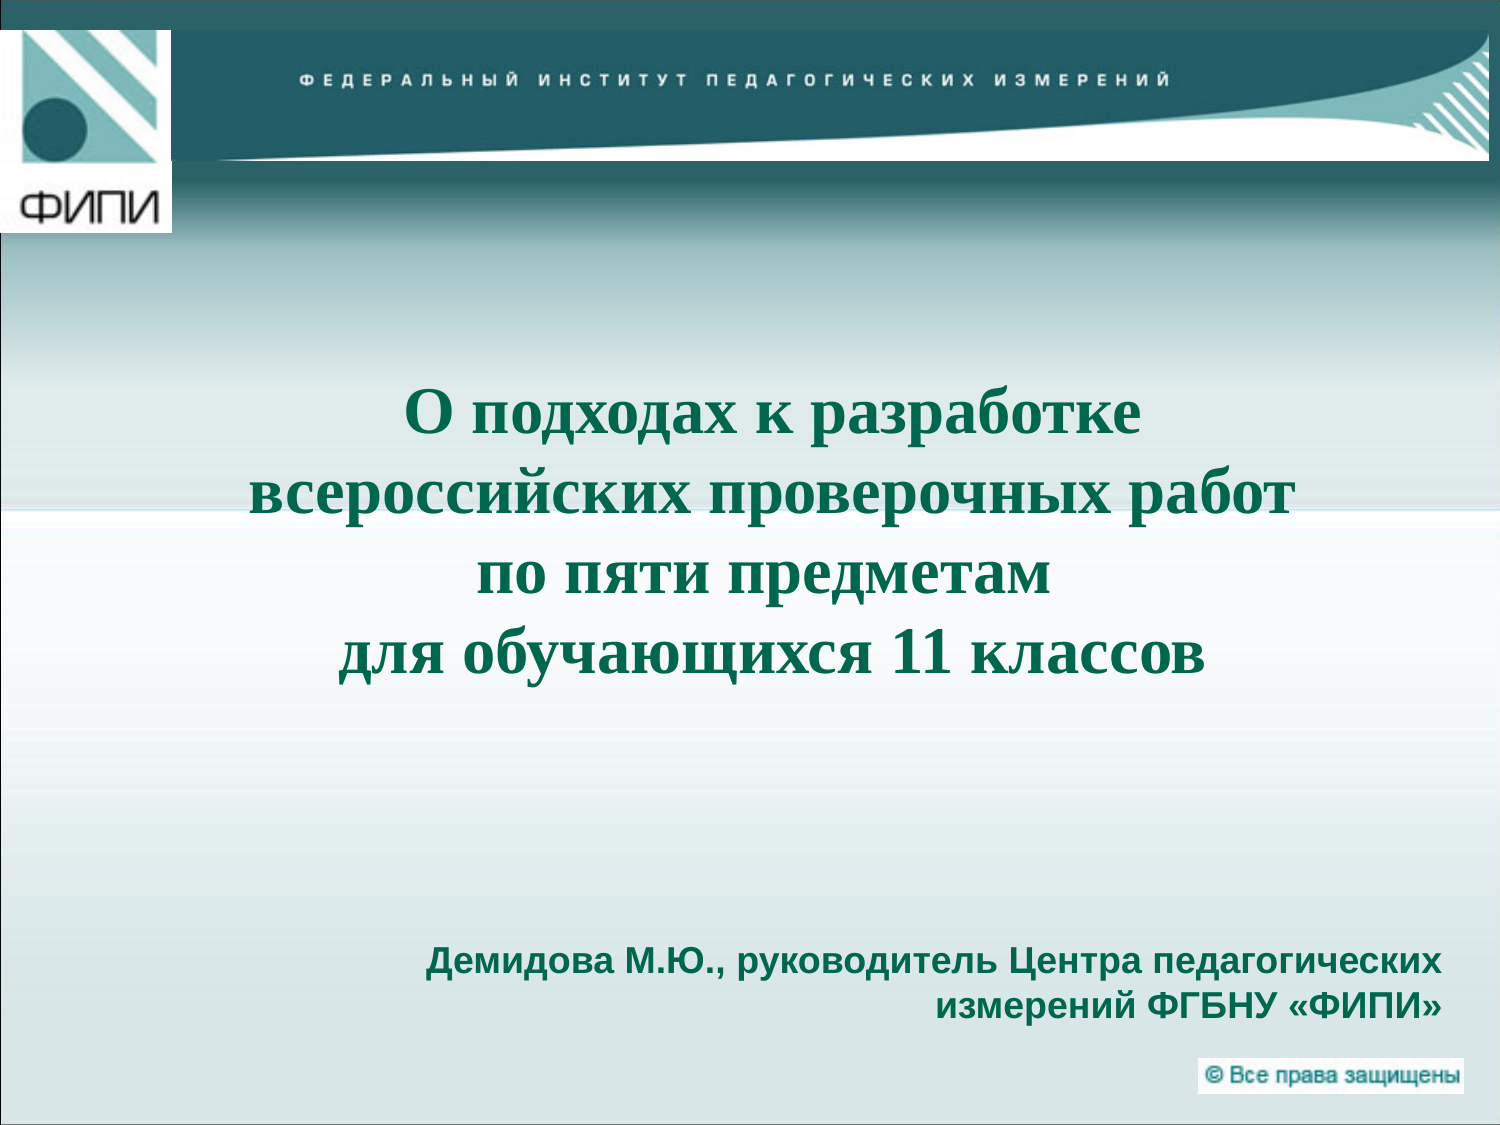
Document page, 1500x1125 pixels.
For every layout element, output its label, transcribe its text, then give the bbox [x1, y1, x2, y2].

picture [0, 0, 1500, 1125]
subtitle Демидова М.Ю., руководитель Центра педагогических измерений ФГБНУ «ФИПИ» [407, 928, 1458, 1059]
title О подходах к разработке всероссийских проверочных работ по пяти предметам для обучающихся 11 классов [135, 349, 1411, 705]
